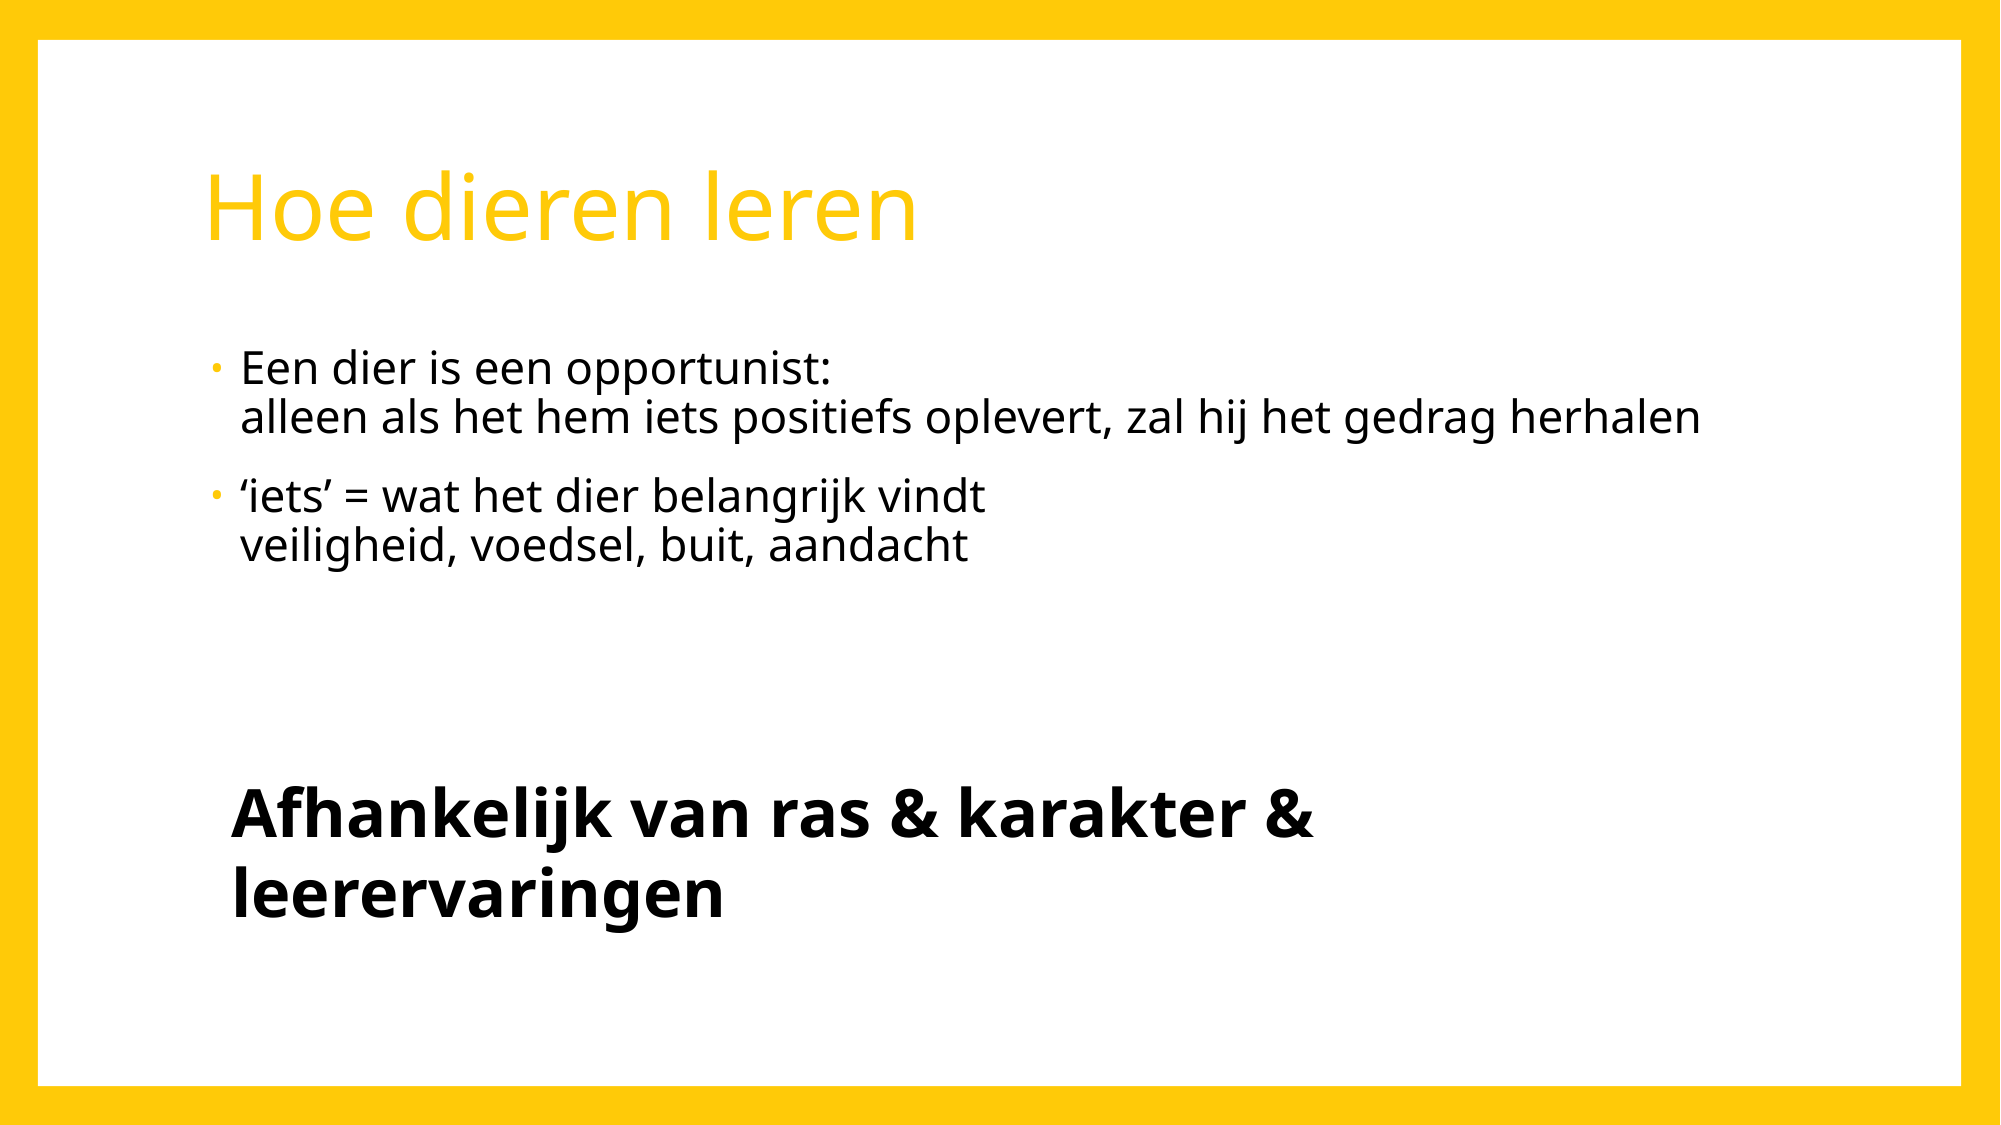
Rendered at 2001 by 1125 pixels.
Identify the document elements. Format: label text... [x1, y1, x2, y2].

list Een dier is een opportunist: alleen als het hem iets positiefs oplevert, zal hij het gedrag herhalen ‘iets’ = wat het dier belangrijk vindt veiligheid, voedsel, buit, aandacht [187, 337, 1808, 1000]
text_box Afhankelijk van ras & karakter & leerervaringen [216, 763, 1706, 938]
title Hoe dieren leren [187, 99, 1808, 323]
